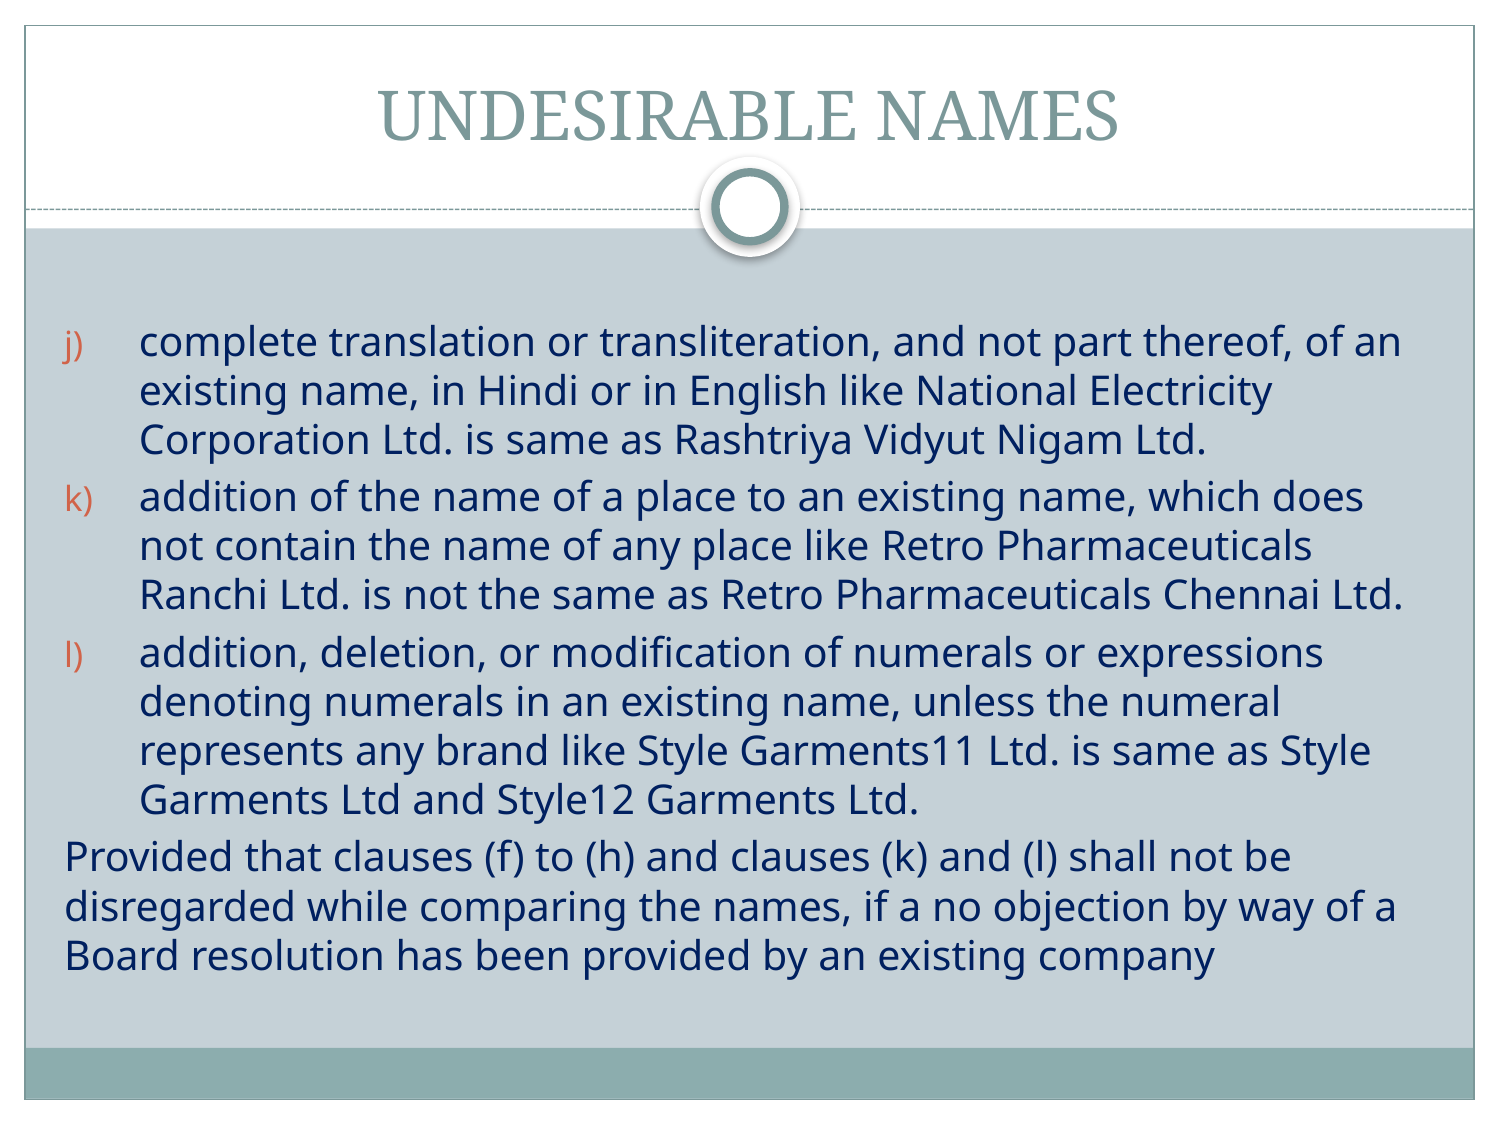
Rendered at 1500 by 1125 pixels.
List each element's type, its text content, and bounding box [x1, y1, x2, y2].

title UNDESIRABLE NAMES [49, 37, 1450, 162]
list complete translation or transliteration, and not part thereof, of an existing name, in Hindi or in English like National Electricity Corporation Ltd. is same as Rashtriya Vidyut Nigam Ltd. addition of the name of a place to an existing name, which does not contain the name of any place like Retro Pharmaceuticals Ranchi Ltd. is not the same as Retro Pharmaceuticals Chennai Ltd. addition, deletion, or modification of numerals or expressions denoting numerals in an existing name, unless the numeral represents any brand like Style Garments11 Ltd. is same as Style Garments Ltd and Style12 Garments Ltd. Provided that clauses (f) to (h) and clauses (k) and (l) shall not be disregarded while comparing the names, if a no objection by way of a Board resolution has been provided by an existing company [49, 250, 1445, 1001]
